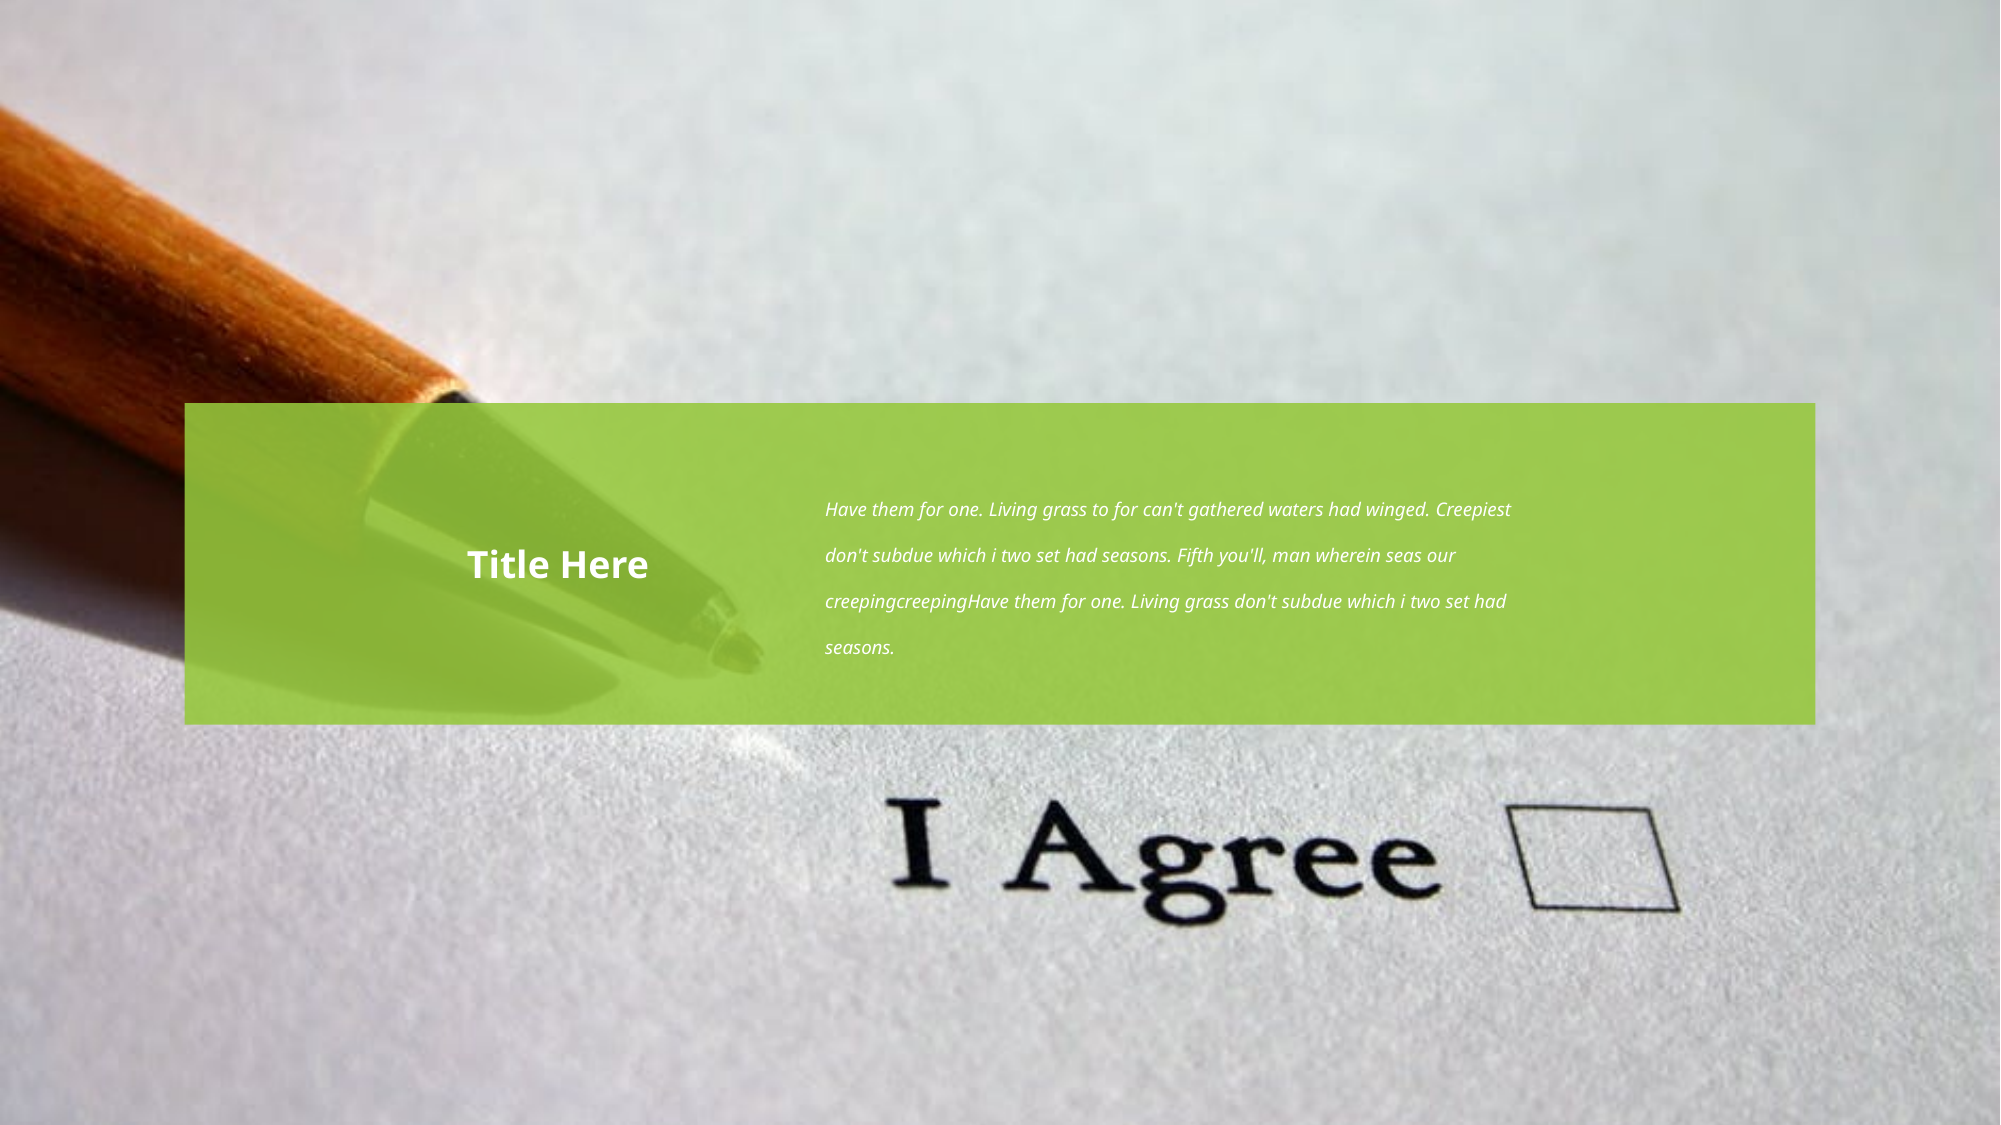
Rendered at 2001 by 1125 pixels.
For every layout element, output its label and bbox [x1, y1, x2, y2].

text_box [184, 403, 1816, 725]
picture [0, 0, 2000, 1125]
